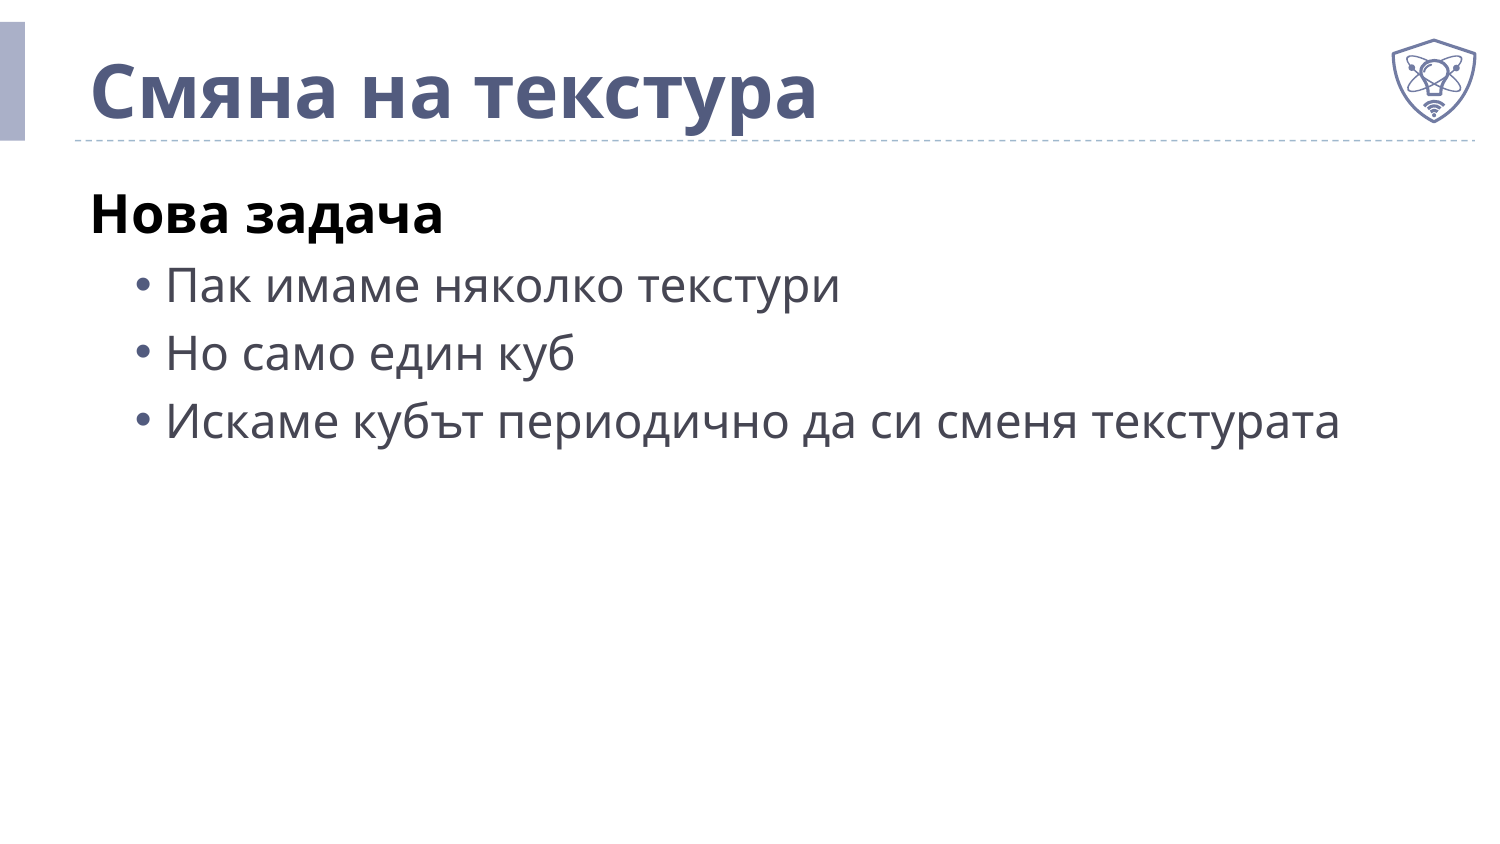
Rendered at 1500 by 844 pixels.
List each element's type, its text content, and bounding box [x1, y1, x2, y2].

title Смяна на текстура [75, 18, 1475, 141]
list Нова задача Пак имаме няколко текстури Но само един куб Искаме кубът периодично да си сменя текстурата [75, 171, 1475, 835]
